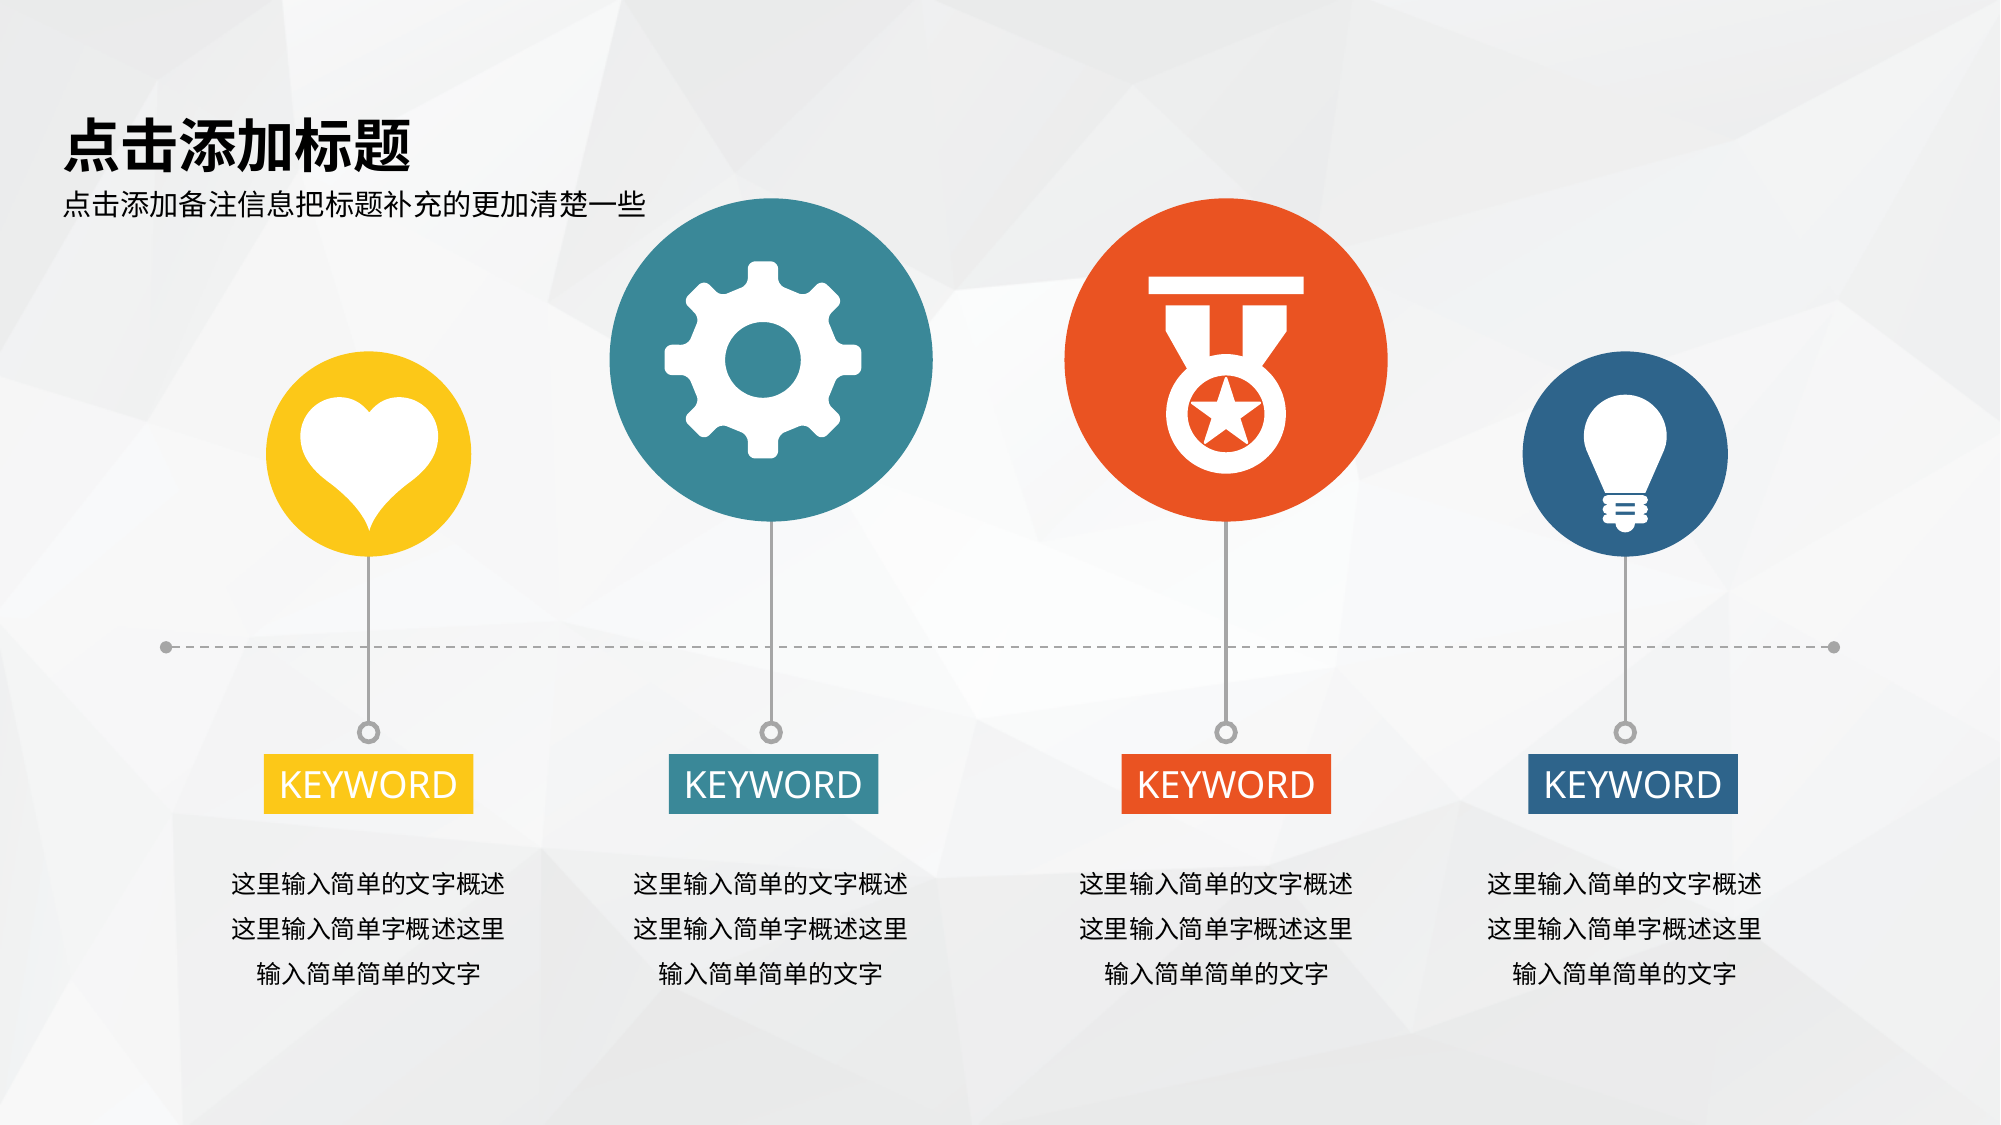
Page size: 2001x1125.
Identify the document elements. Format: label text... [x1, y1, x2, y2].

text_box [1522, 351, 1728, 742]
picture [0, 0, 2000, 1125]
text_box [609, 198, 933, 742]
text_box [1064, 198, 1388, 742]
text_box KEYWORD [263, 754, 474, 814]
text_box KEYWORD [1121, 754, 1332, 814]
text_box 这里输入简单的文字概述这里输入简单字概述这里输入简单简单的文字 [606, 846, 936, 996]
text_box 点击添加备注信息把标题补充的更加清楚一些 [54, 178, 957, 226]
text_box 这里输入简单的文字概述这里输入简单字概述这里输入简单简单的文字 [1052, 846, 1382, 996]
text_box 这里输入简单的文字概述这里输入简单字概述这里输入简单简单的文字 [204, 846, 533, 996]
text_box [266, 351, 472, 742]
text_box KEYWORD [1528, 754, 1738, 814]
text_box 点击添加标题 [54, 101, 904, 178]
text_box KEYWORD [668, 754, 879, 814]
text_box 这里输入简单的文字概述这里输入简单字概述这里输入简单简单的文字 [1460, 846, 1790, 996]
